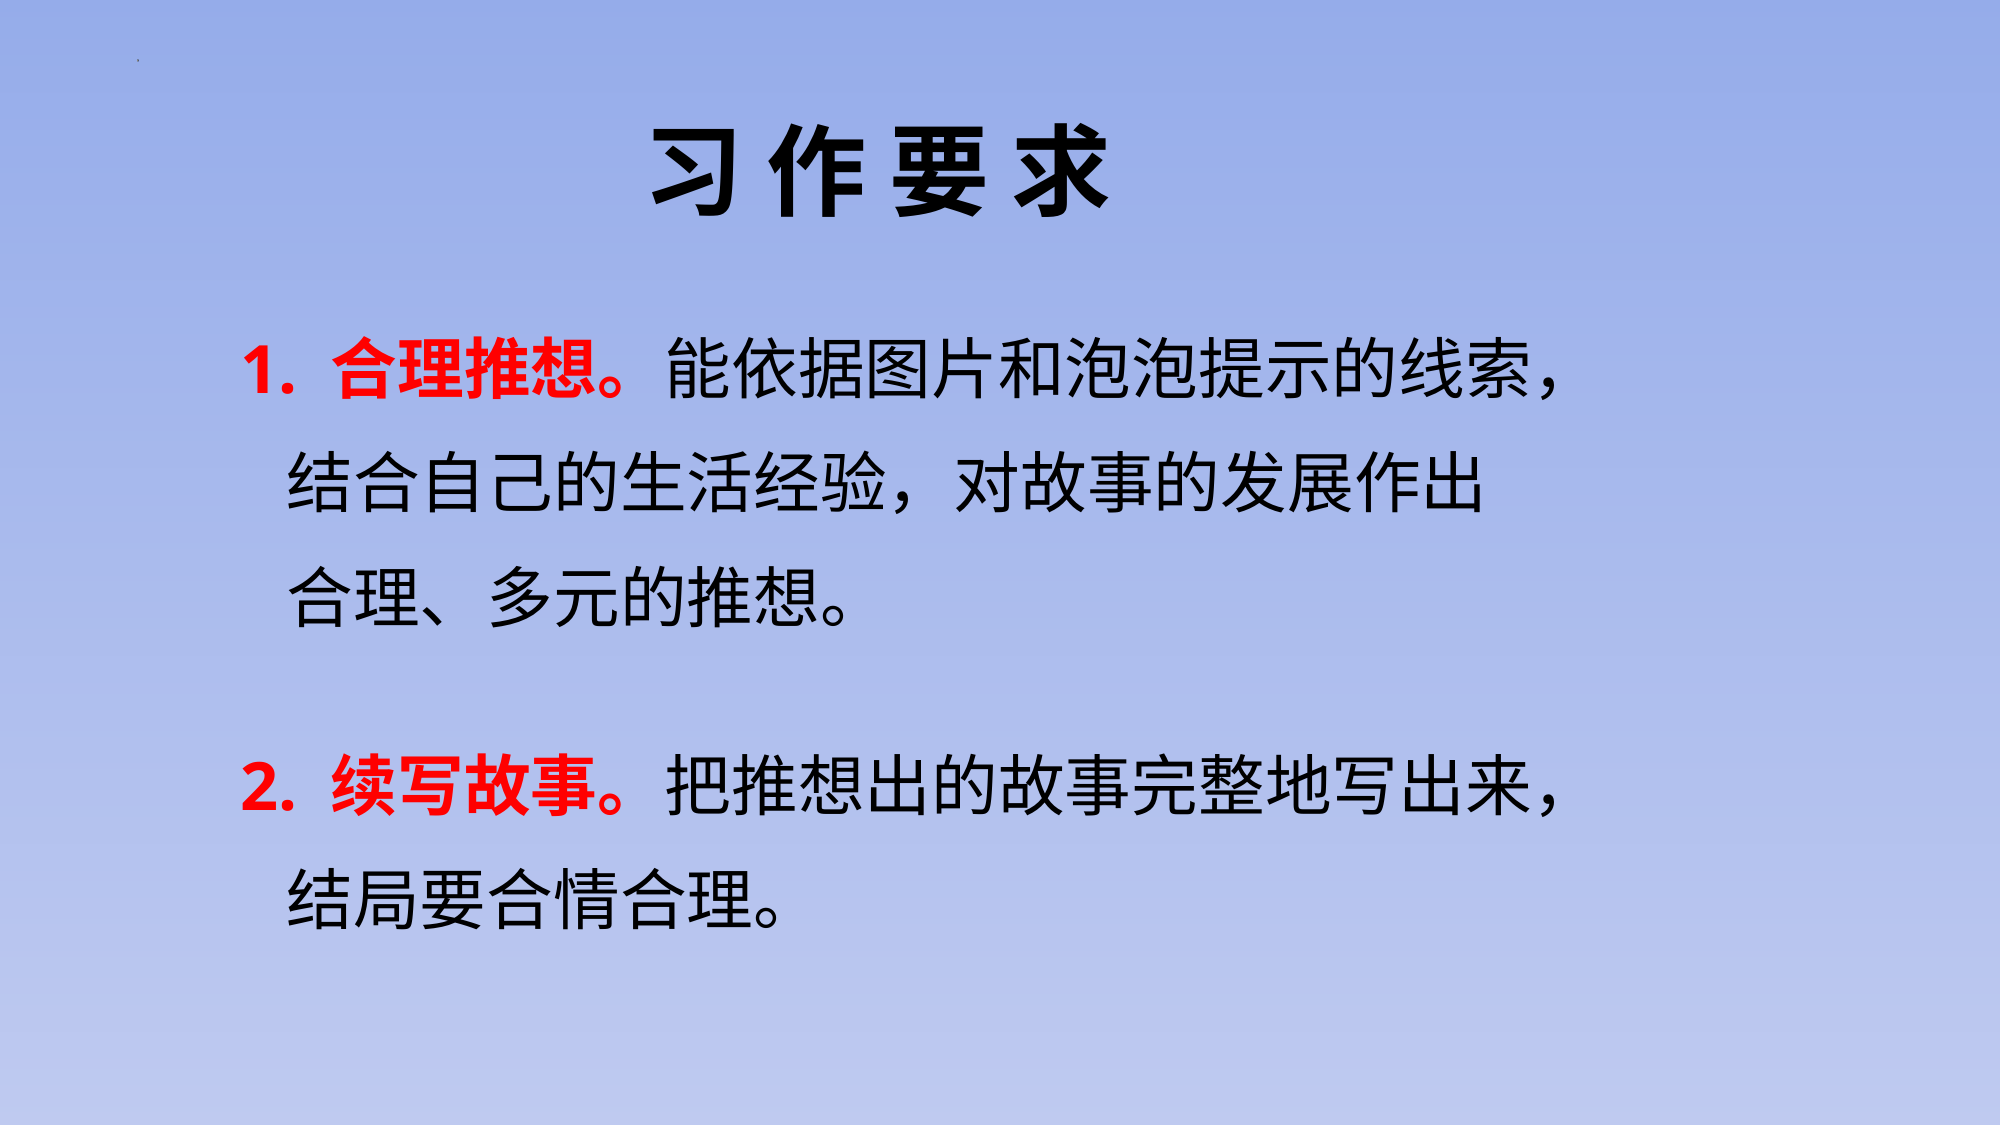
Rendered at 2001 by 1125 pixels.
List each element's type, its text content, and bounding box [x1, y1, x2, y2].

text_box 1. 合理推想。能依据图片和泡泡提示的线索， 结合自己的生活经验，对故事的发展作出 合理、多元的推想。 2. 续写故事。把推想出的故事完整地写出来， 结局要合情合理。 [225, 284, 1589, 946]
text_box 习 作 要 求 [605, 101, 1150, 237]
